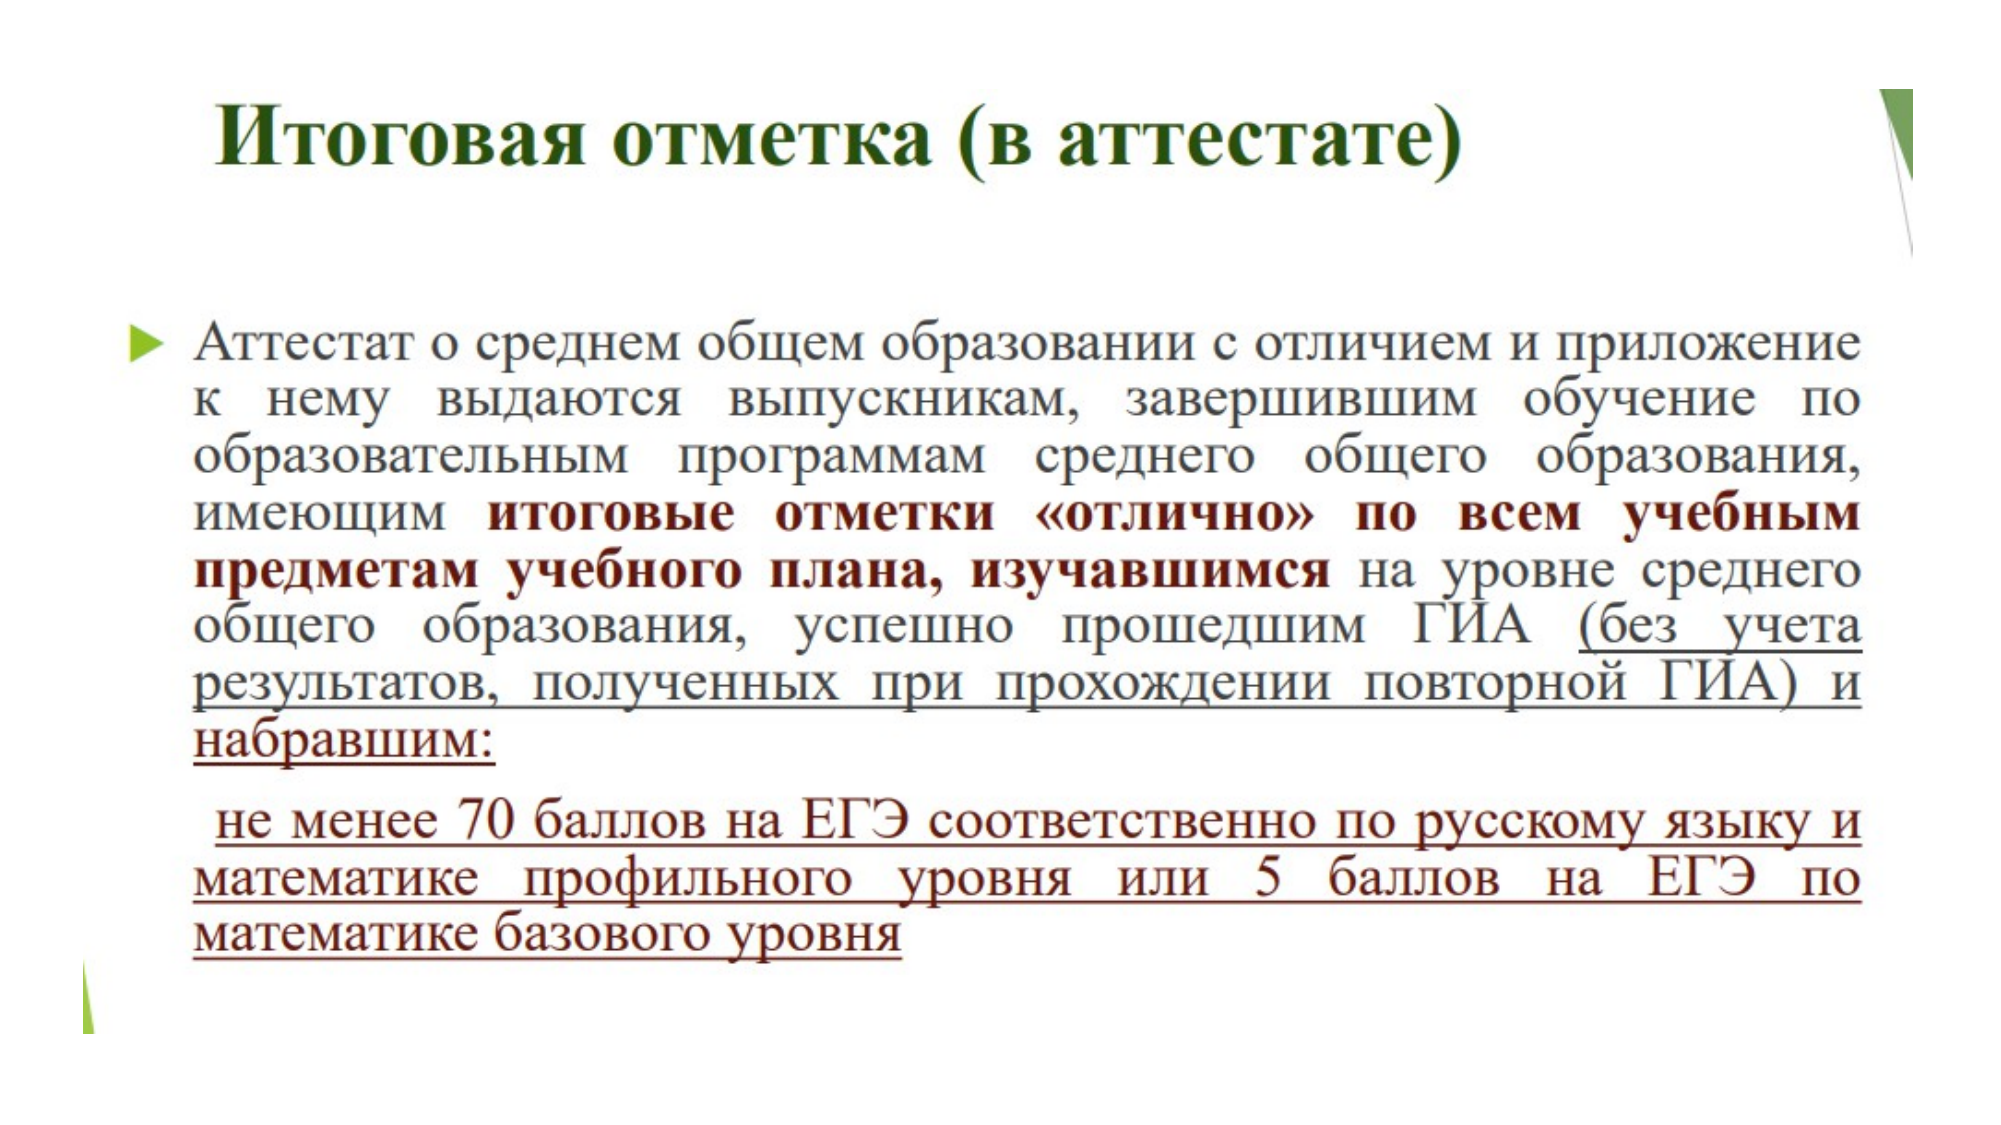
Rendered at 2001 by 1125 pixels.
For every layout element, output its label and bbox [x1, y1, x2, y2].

picture [83, 89, 1913, 1034]
